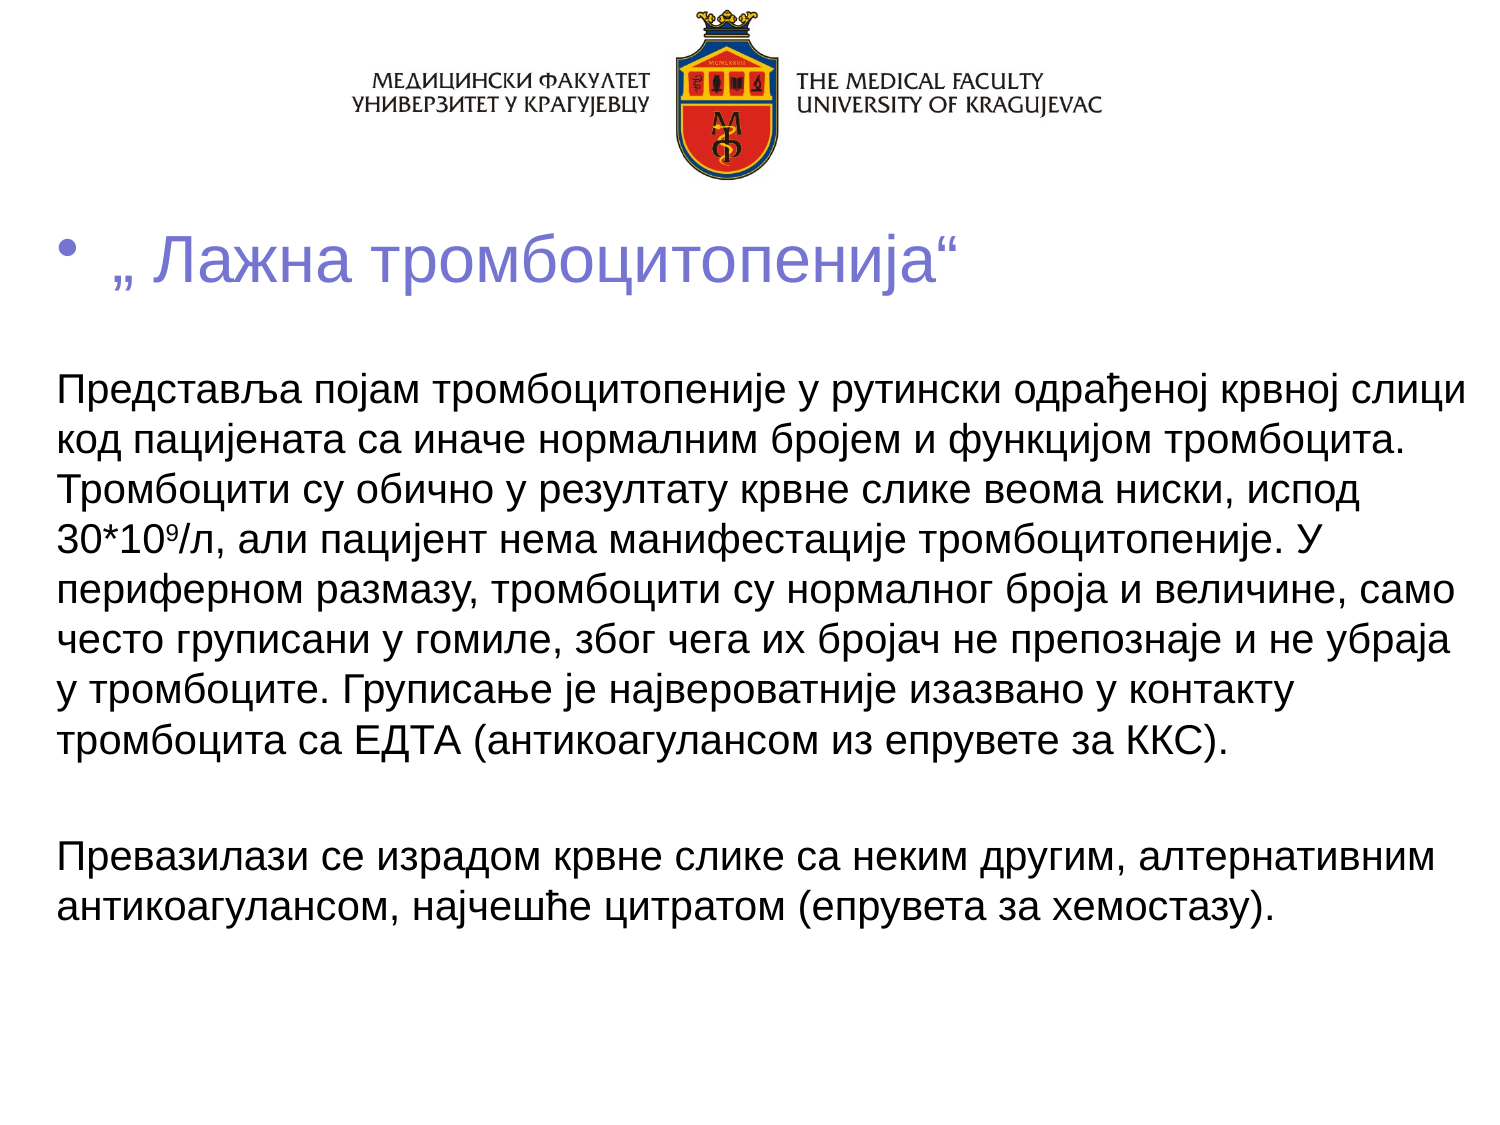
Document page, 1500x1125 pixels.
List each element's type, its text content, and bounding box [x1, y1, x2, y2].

list „ Лажна тромбоцитопенија“ Представља појам тромбоцитопеније у рутински одрађеној крвној слици код пацијената са иначе нормалним бројем и функцијом тромбоцита. Тромбоцити су обично у резултату крвне слике веома ниски, испод 30*109/л, али пацијент нема манифестације тромбоцитопеније. У периферном размазу, тромбоцити су нормалног броја и величине, само често груписани у гомиле, због чега их бројач не препознаје и не убраја у тромбоците. Груписање је највероватније изазвано у контакту тромбоцита са ЕДТА (антикоагулансом из епрувете за ККС). Превазилази се израдом крвне слике са неким другим, алтернативним антикоагулансом, најчешће цитратом (епрувета за хемостазу). [41, 207, 1483, 951]
picture [328, 0, 1125, 191]
